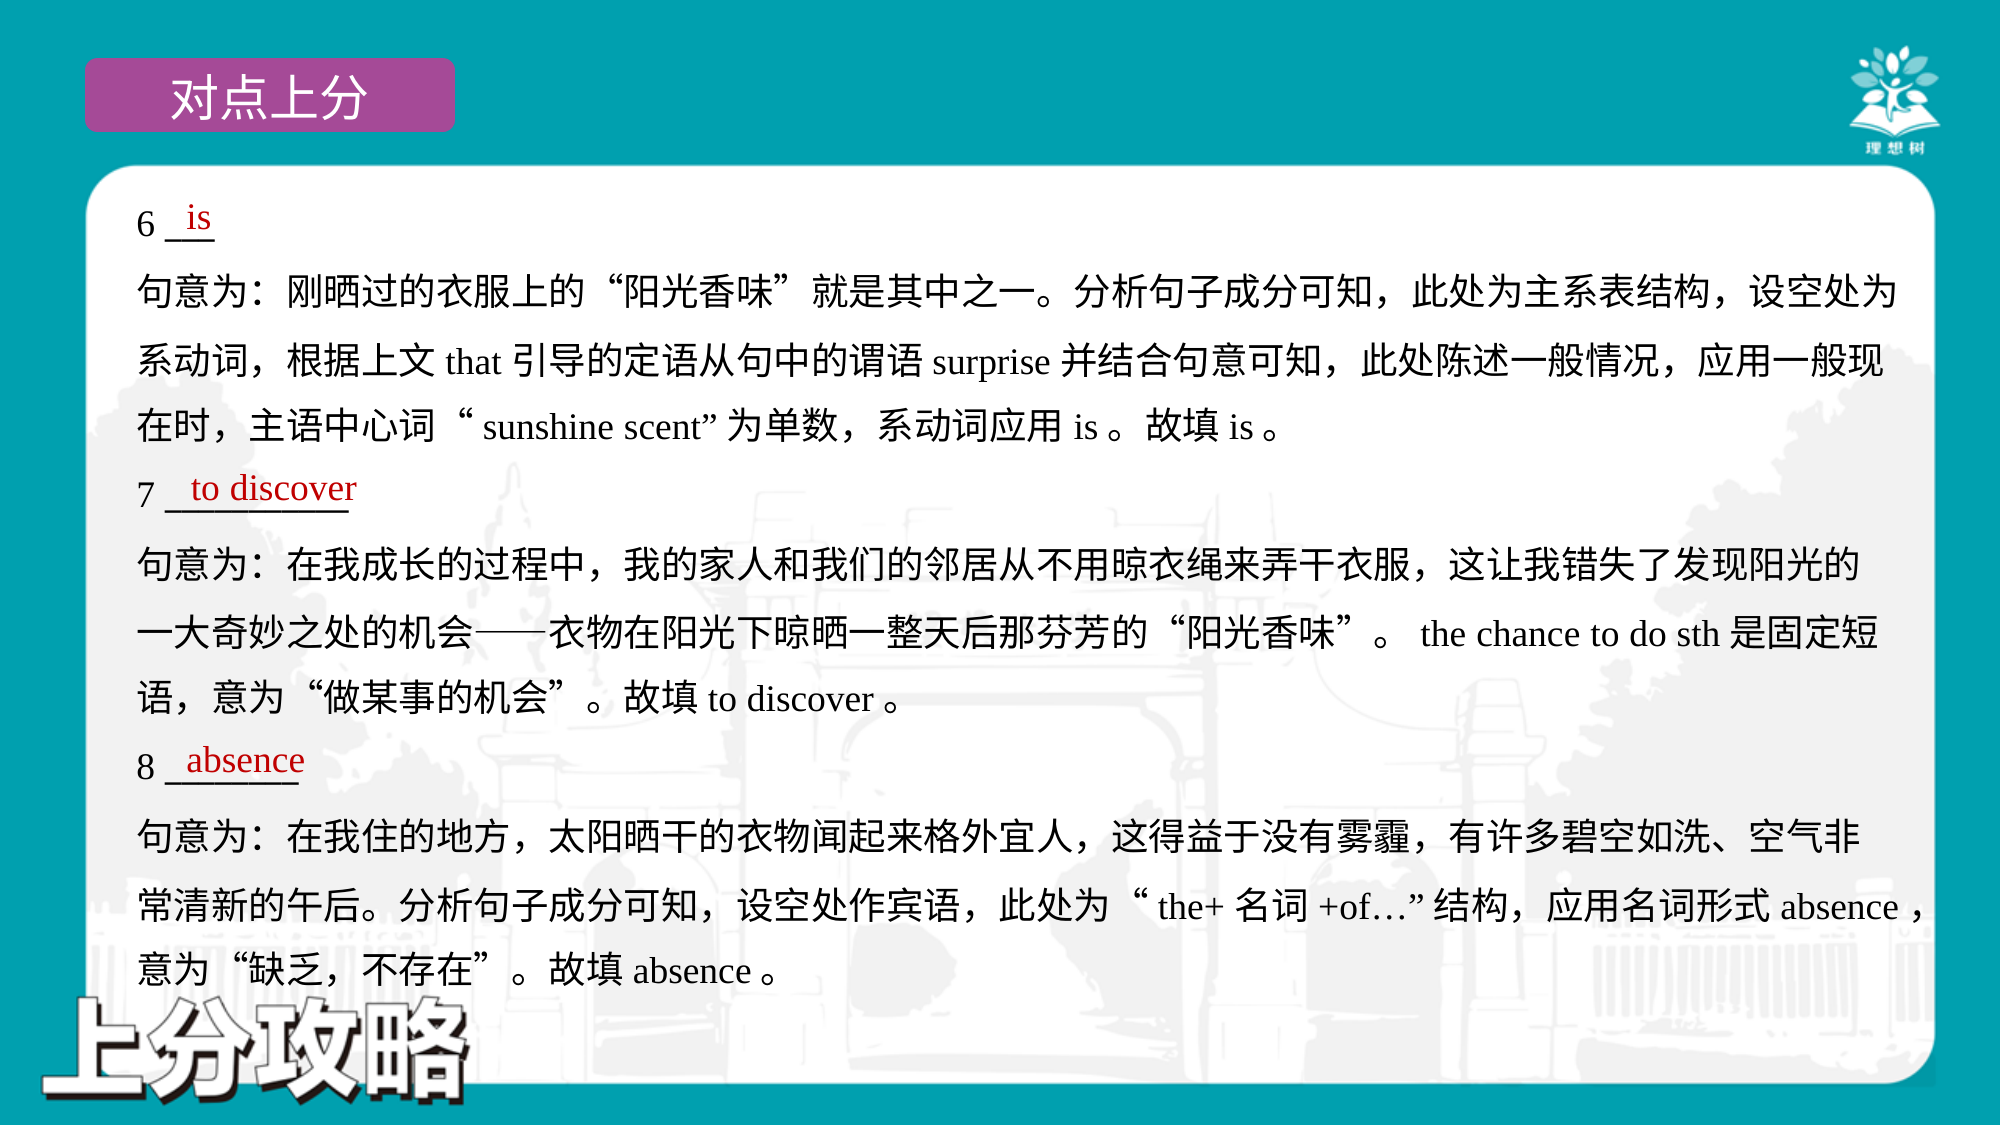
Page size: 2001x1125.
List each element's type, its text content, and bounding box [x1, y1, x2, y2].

text_box to discover [172, 440, 376, 501]
picture [0, 0, 2000, 1125]
text_box 8 ________ [136, 720, 1865, 780]
text_box 6 ___ [136, 176, 1865, 237]
text_box 句意为：刚晒过的衣服上的“阳光香味”就是其中之一。分析句子成分可知，此处为主系表结构，设空处为 系动词，根据上文that引导的定语从句中的谓语surprise并结合句意可知，此处陈述一般情况，应用一般现 在时，主语中心词“sunshine scent”为单数，系动词应用is。故填is。 [136, 244, 1865, 440]
text_box absence [172, 713, 319, 773]
text_box 7 ___________ [136, 447, 1865, 507]
text_box is [172, 170, 226, 230]
text_box 句意为：在我住的地方，太阳晒干的衣物闻起来格外宜人，这得益于没有雾霾，有许多碧空如洗、空气非 常清新的午后。分析句子成分可知，设空处作宾语，此处为“the+名词+of…”结构，应用名词形式absence， 意为“缺乏，不存在”。故填absence。 [136, 789, 1865, 985]
text_box 句意为：在我成长的过程中，我的家人和我们的邻居从不用晾衣绳来弄干衣服，这让我错失了发现阳光的 一大奇妙之处的机会——衣物在阳光下晾晒一整天后那芬芳的“阳光香味”。the chance to do sth是固定短 语，意为“做某事的机会”。故填to discover。 [136, 516, 1865, 712]
